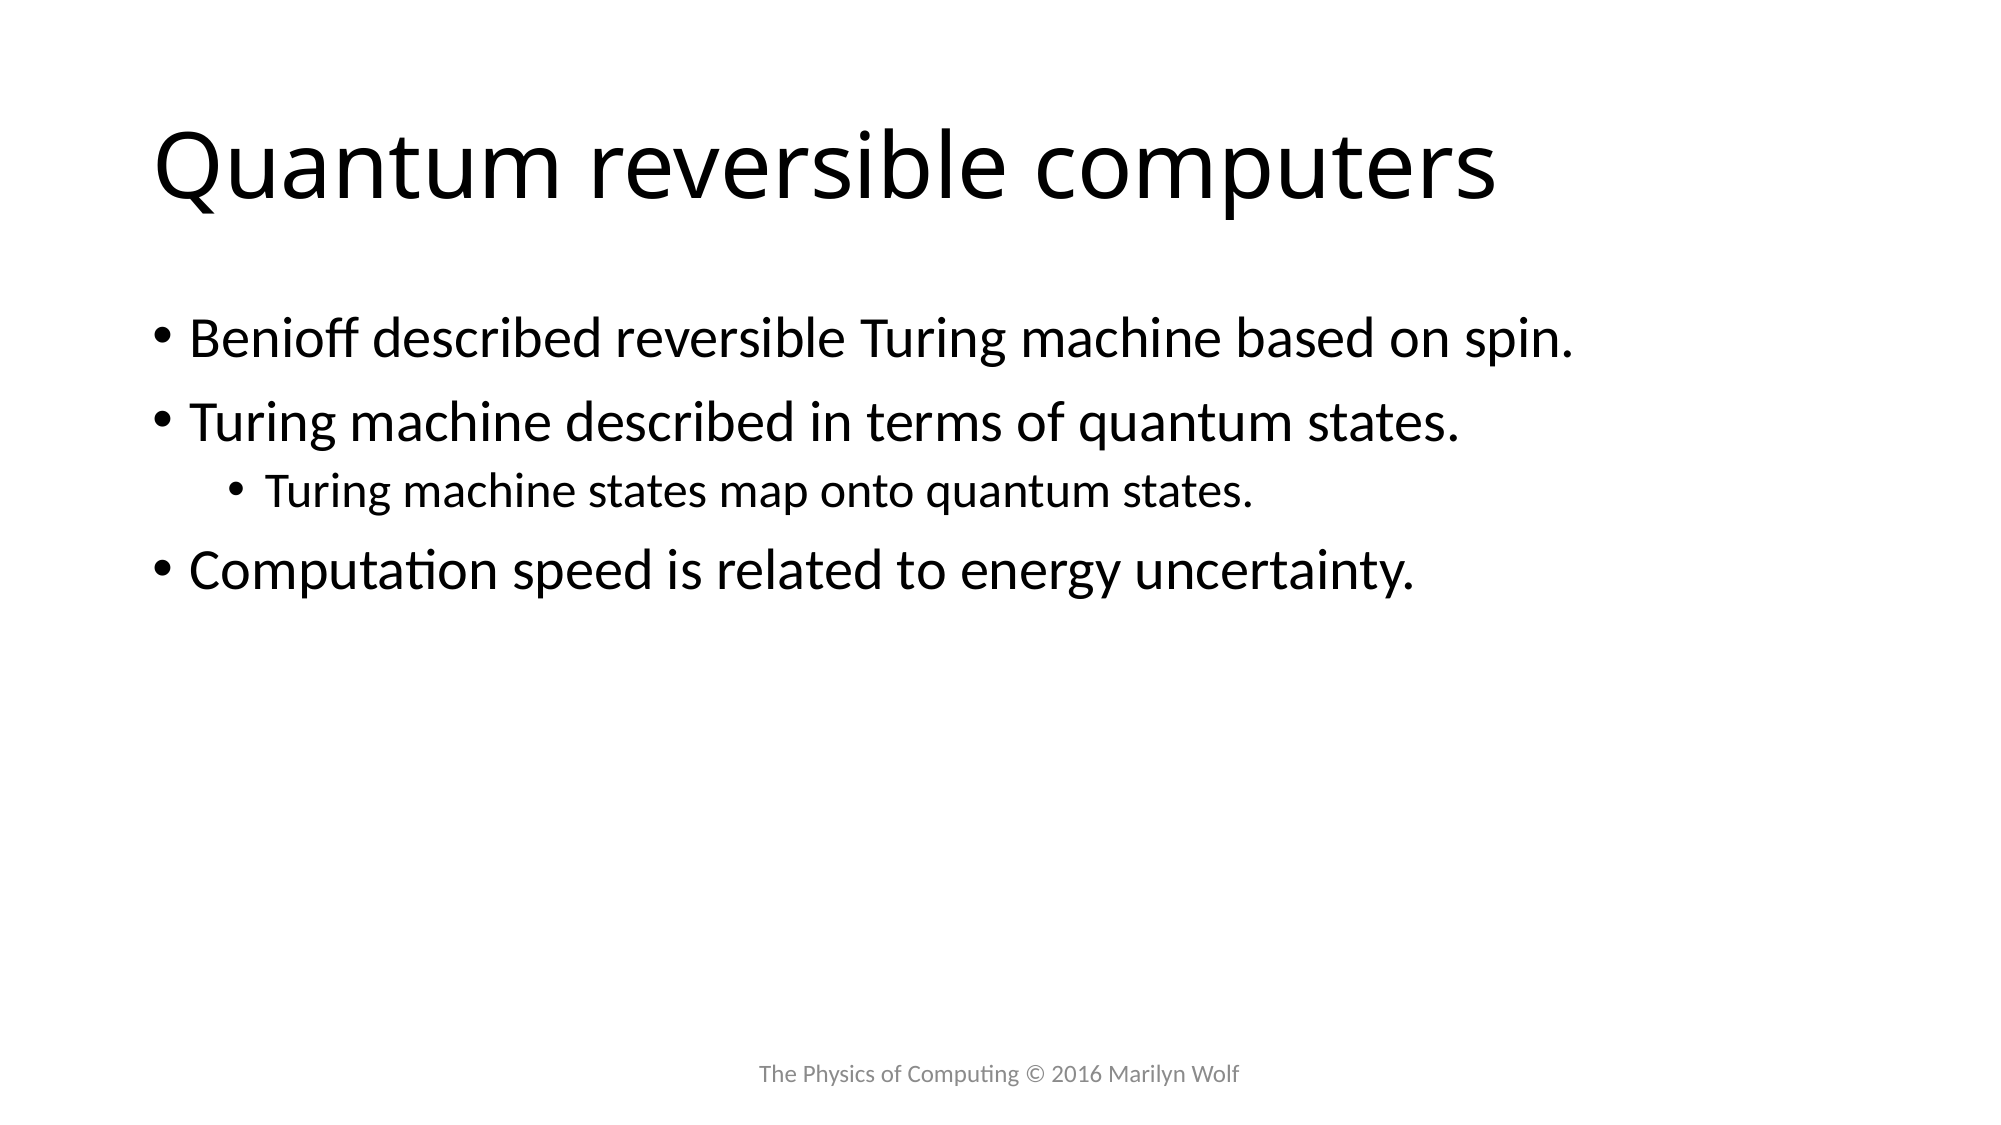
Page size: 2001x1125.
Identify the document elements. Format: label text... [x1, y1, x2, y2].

footer The Physics of Computing © 2016 Marilyn Wolf [662, 1042, 1338, 1103]
title Quantum reversible computers [137, 59, 1863, 278]
